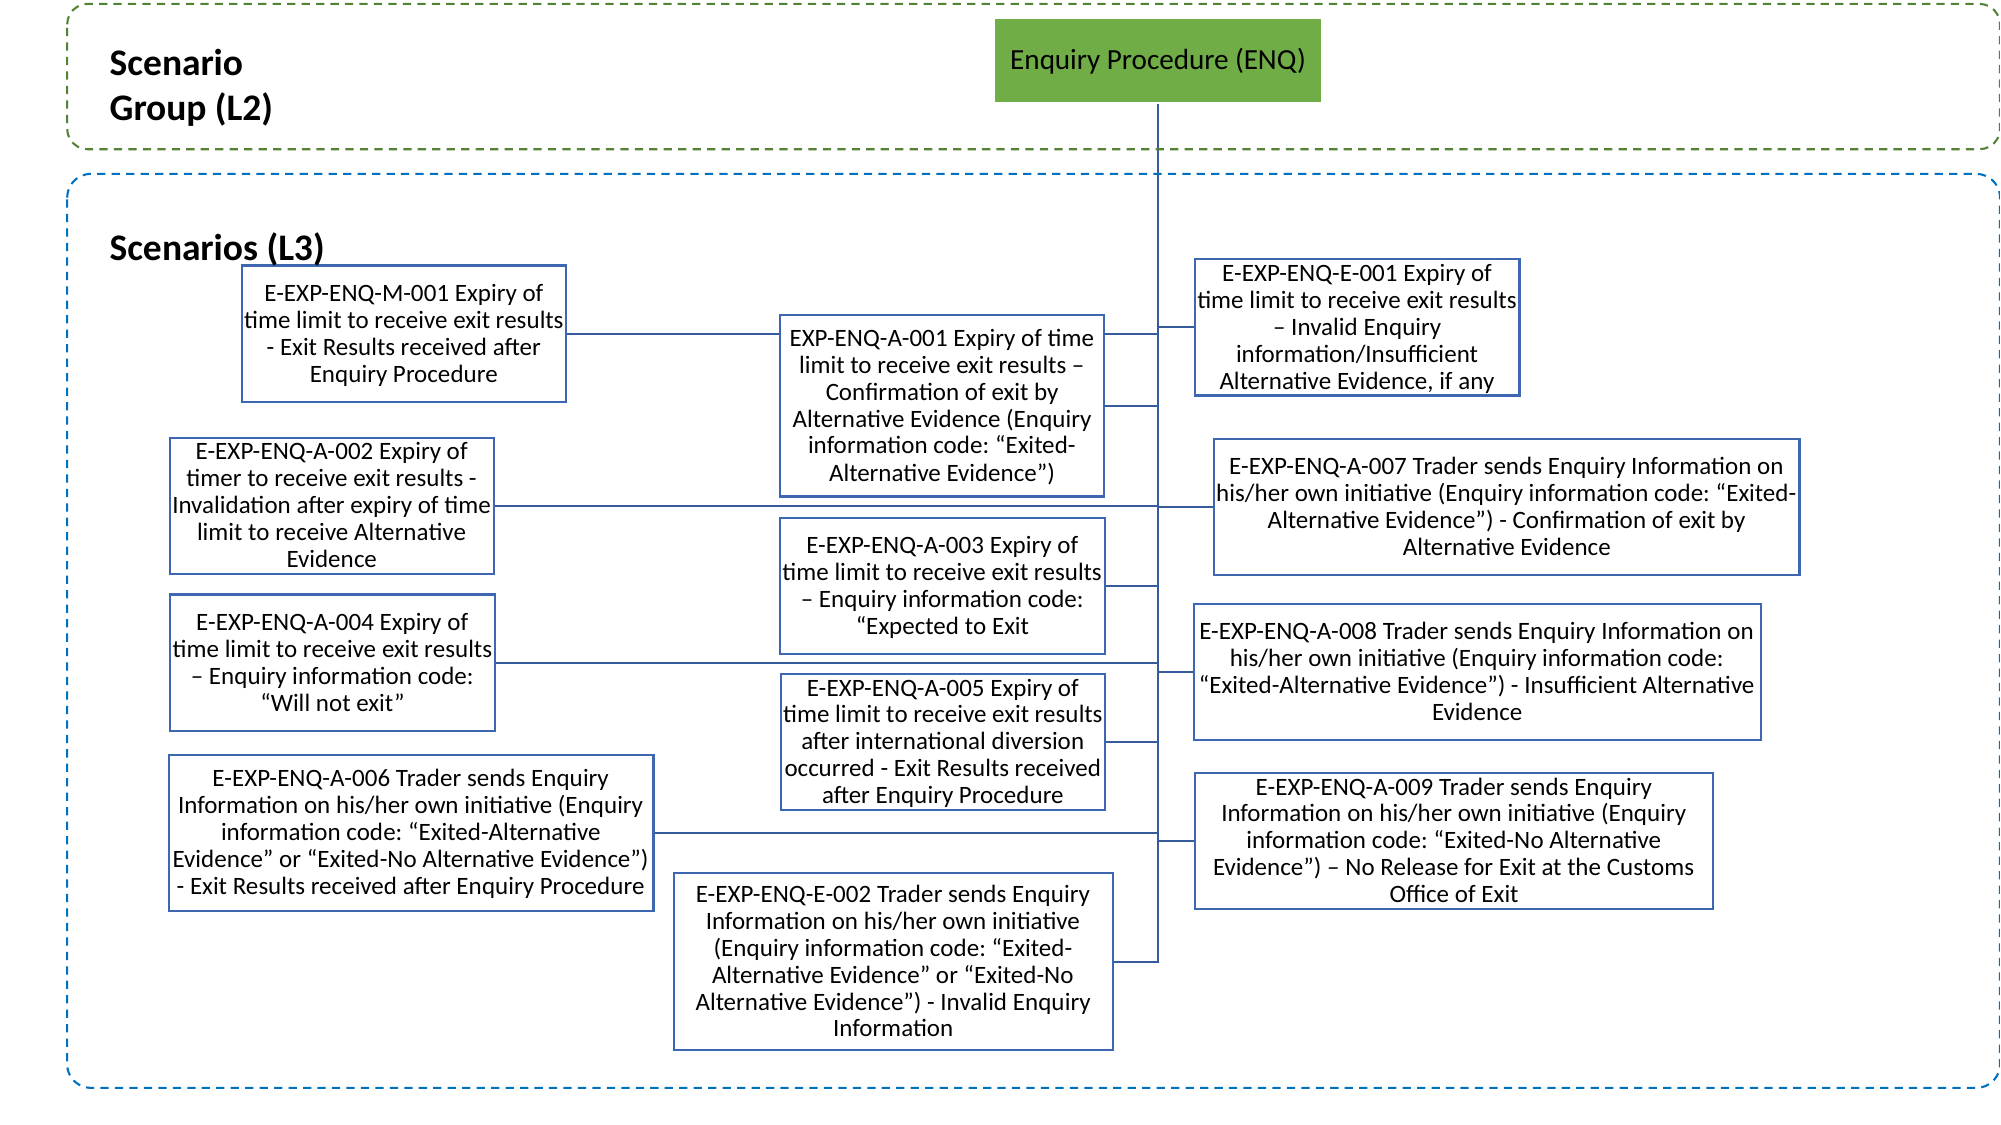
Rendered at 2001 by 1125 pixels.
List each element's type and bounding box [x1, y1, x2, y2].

text_box [0, 0, 2000, 1088]
